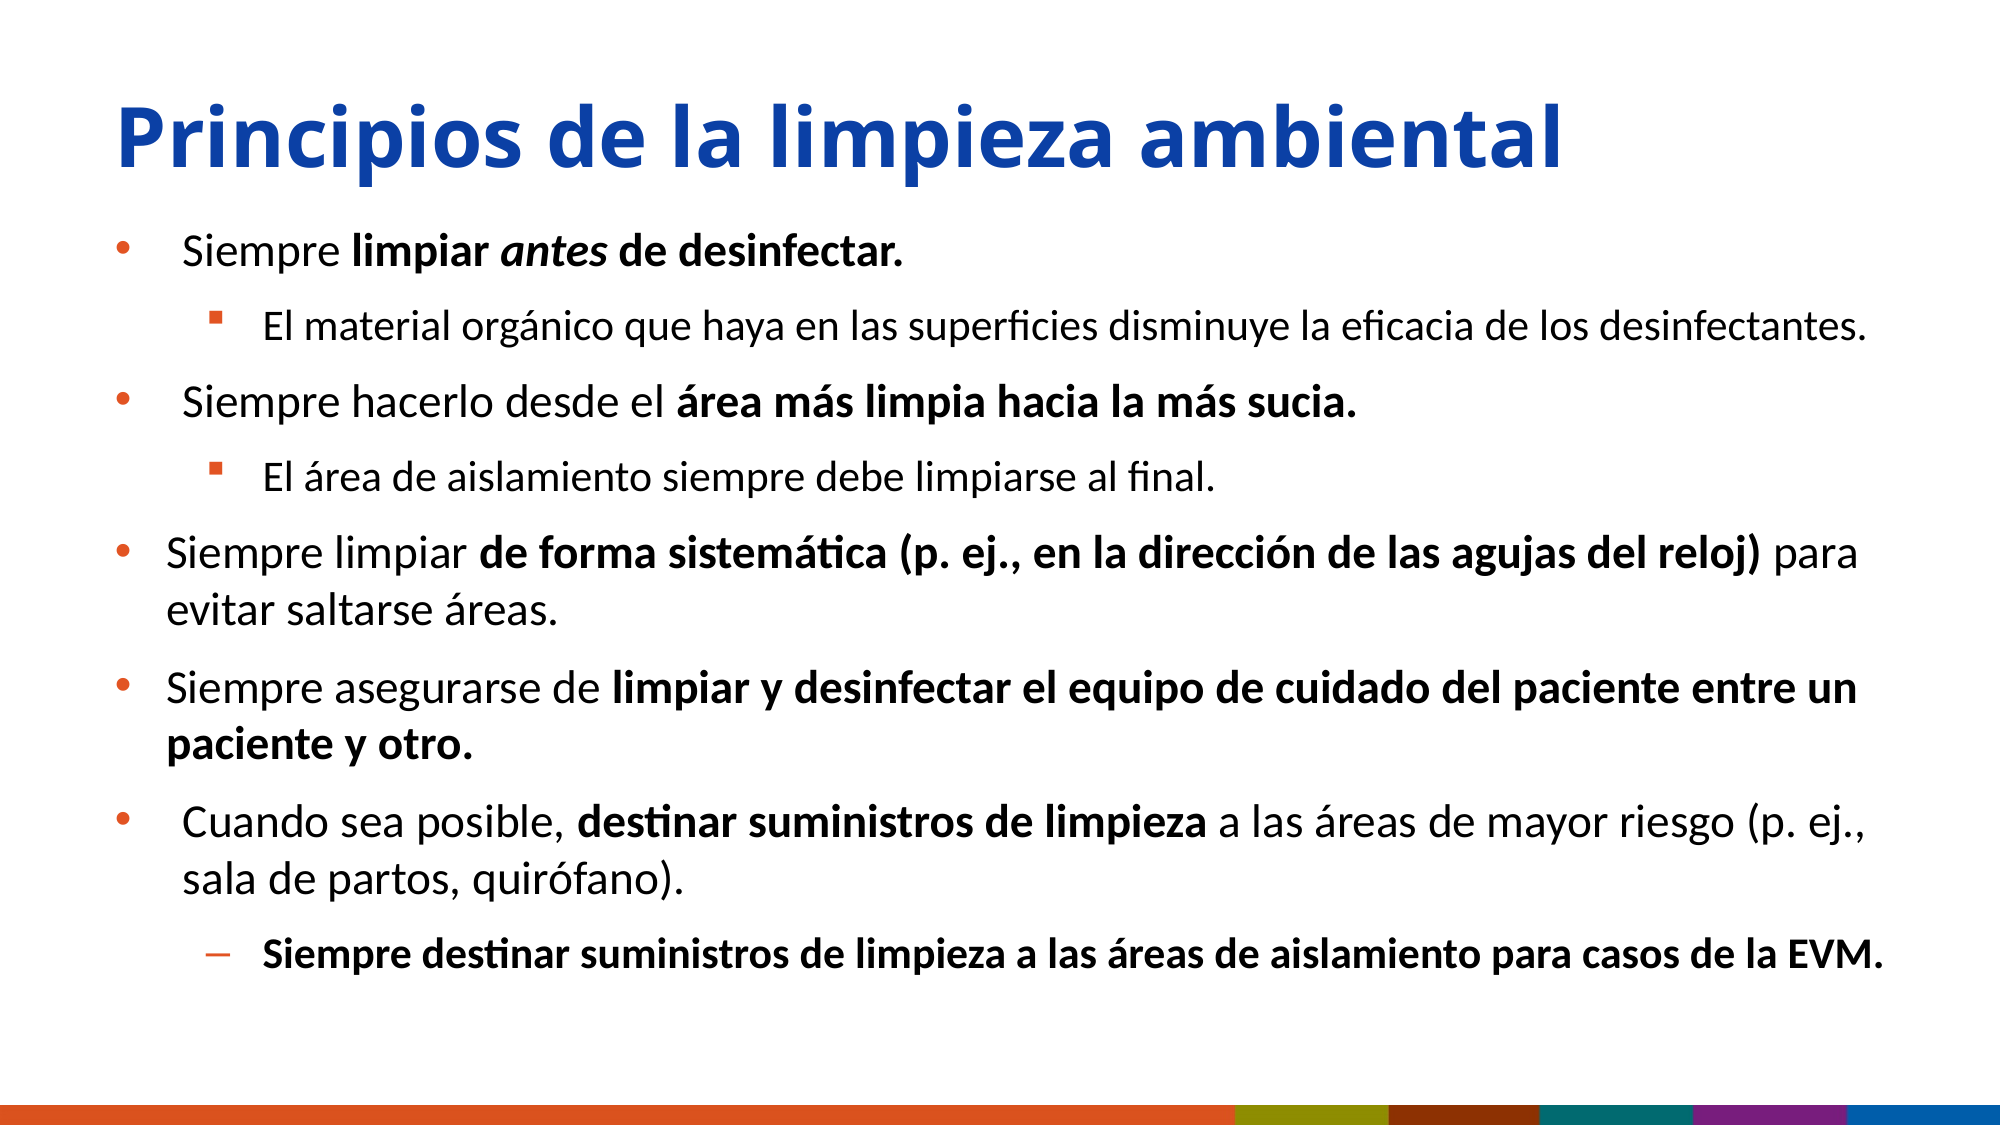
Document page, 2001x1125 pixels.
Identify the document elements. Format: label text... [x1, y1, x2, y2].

picture [0, 1105, 2000, 1125]
title Principios de la limpieza ambiental [99, 45, 1900, 192]
list Siempre limpiar antes de desinfectar. El material orgánico que haya en las superficies disminuye la eficacia de los desinfectantes. Siempre hacerlo desde el área más limpia hacia la más sucia. El área de aislamiento siempre debe limpiarse al final. Siempre limpiar de forma sistemática (p. ej., en la dirección de las agujas del reloj) para evitar saltarse áreas. Siempre asegurarse de limpiar y desinfectar el equipo de cuidado del paciente entre un paciente y otro. Cuando sea posible, destinar suministros de limpieza a las áreas de mayor riesgo (p. ej., sala de partos, quirófano). Siempre destinar suministros de limpieza a las áreas de aislamiento para casos de la EVM. [99, 211, 1922, 1055]
